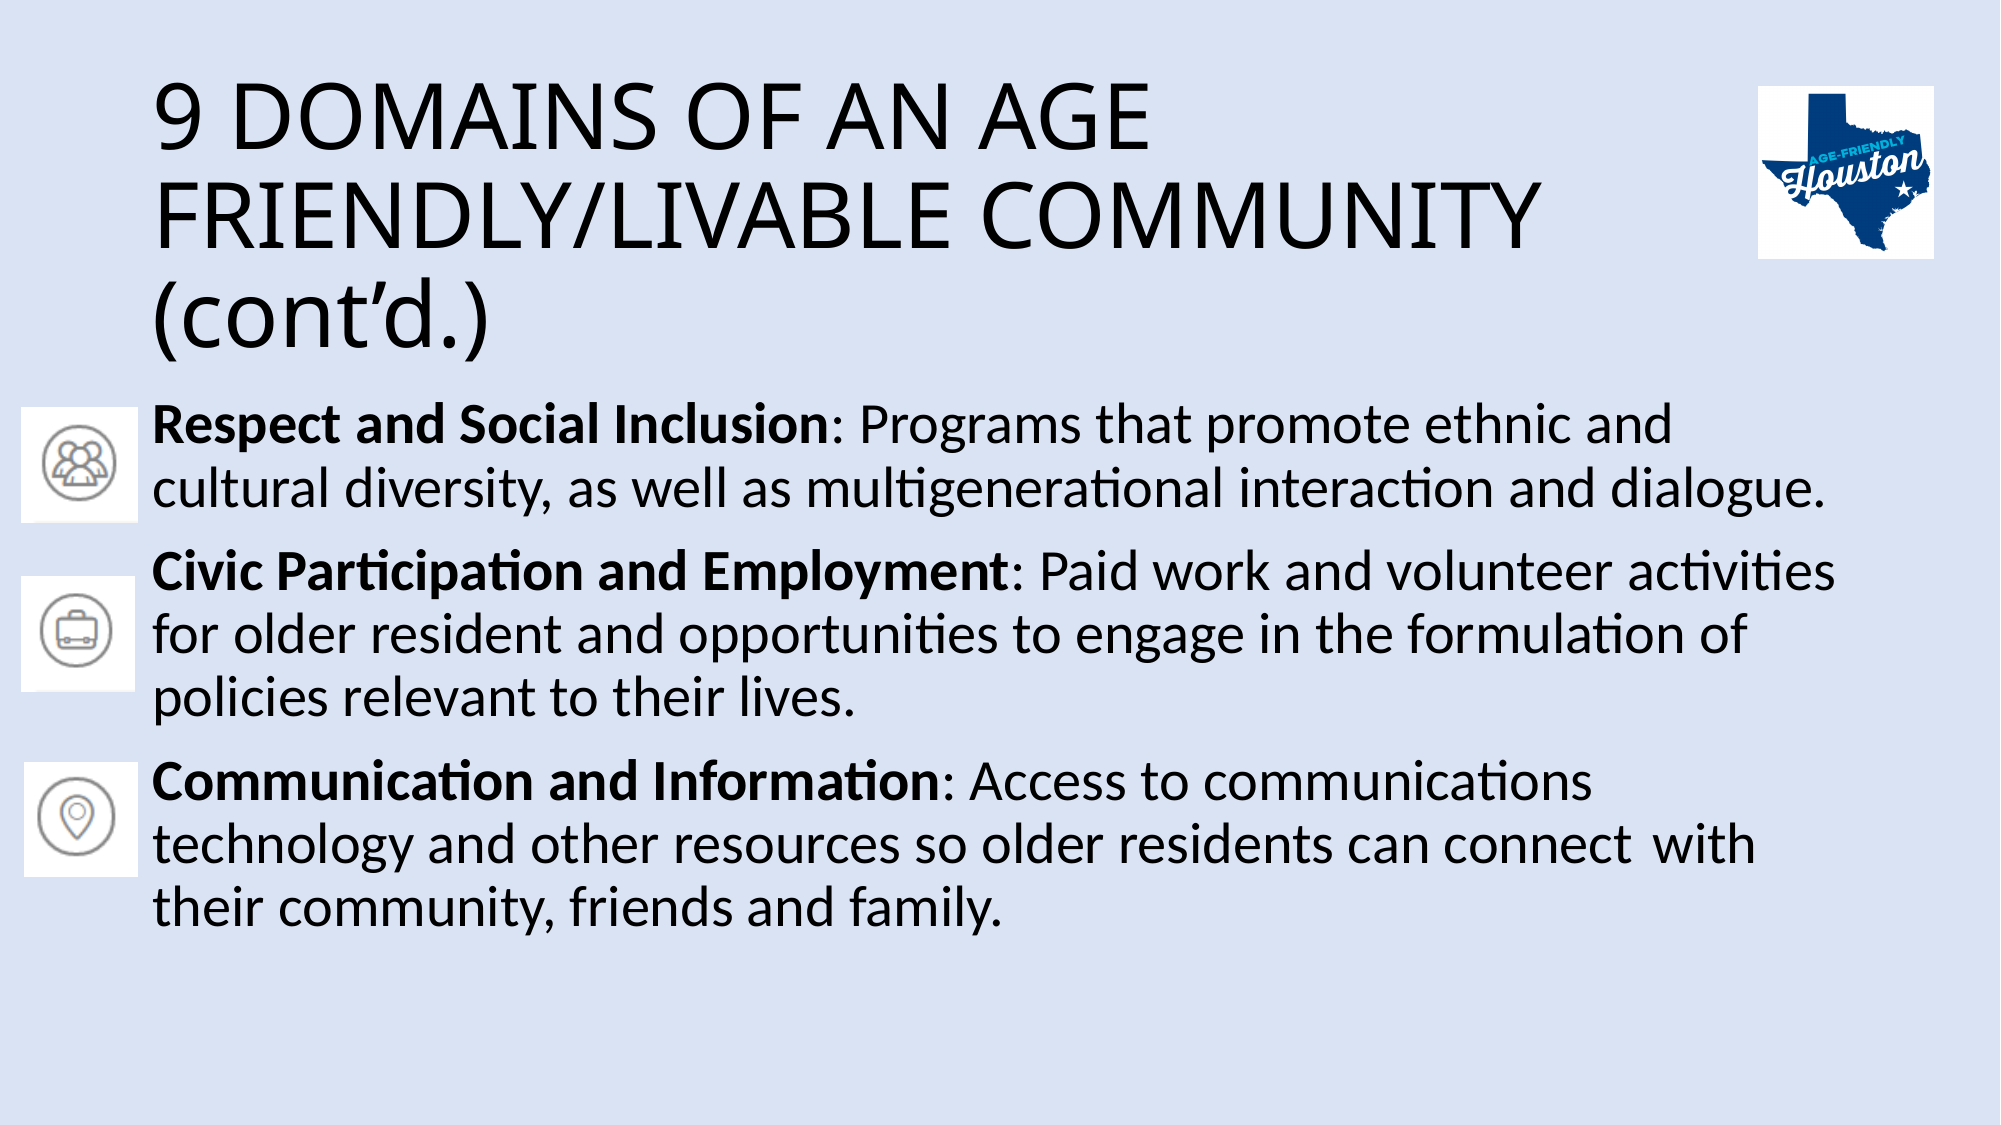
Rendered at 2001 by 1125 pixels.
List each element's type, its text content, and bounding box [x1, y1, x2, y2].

picture [21, 576, 135, 692]
picture [1758, 86, 1934, 259]
title 9 DOMAINS OF AN AGE FRIENDLY/LIVABLE COMMUNITY (cont’d.) [137, 105, 1863, 332]
list Respect and Social Inclusion: Programs that promote ethnic and cultural diversity, as well as multigenerational interaction and dialogue. Civic Participation and Employment: Paid work and volunteer activities for older resident and opportunities to engage in the formulation of policies relevant to their lives. Communication and Information: Access to communications technology and other resources so older residents can connect with their community, friends and family. [137, 386, 1863, 1066]
picture [24, 762, 138, 877]
picture [21, 407, 138, 523]
